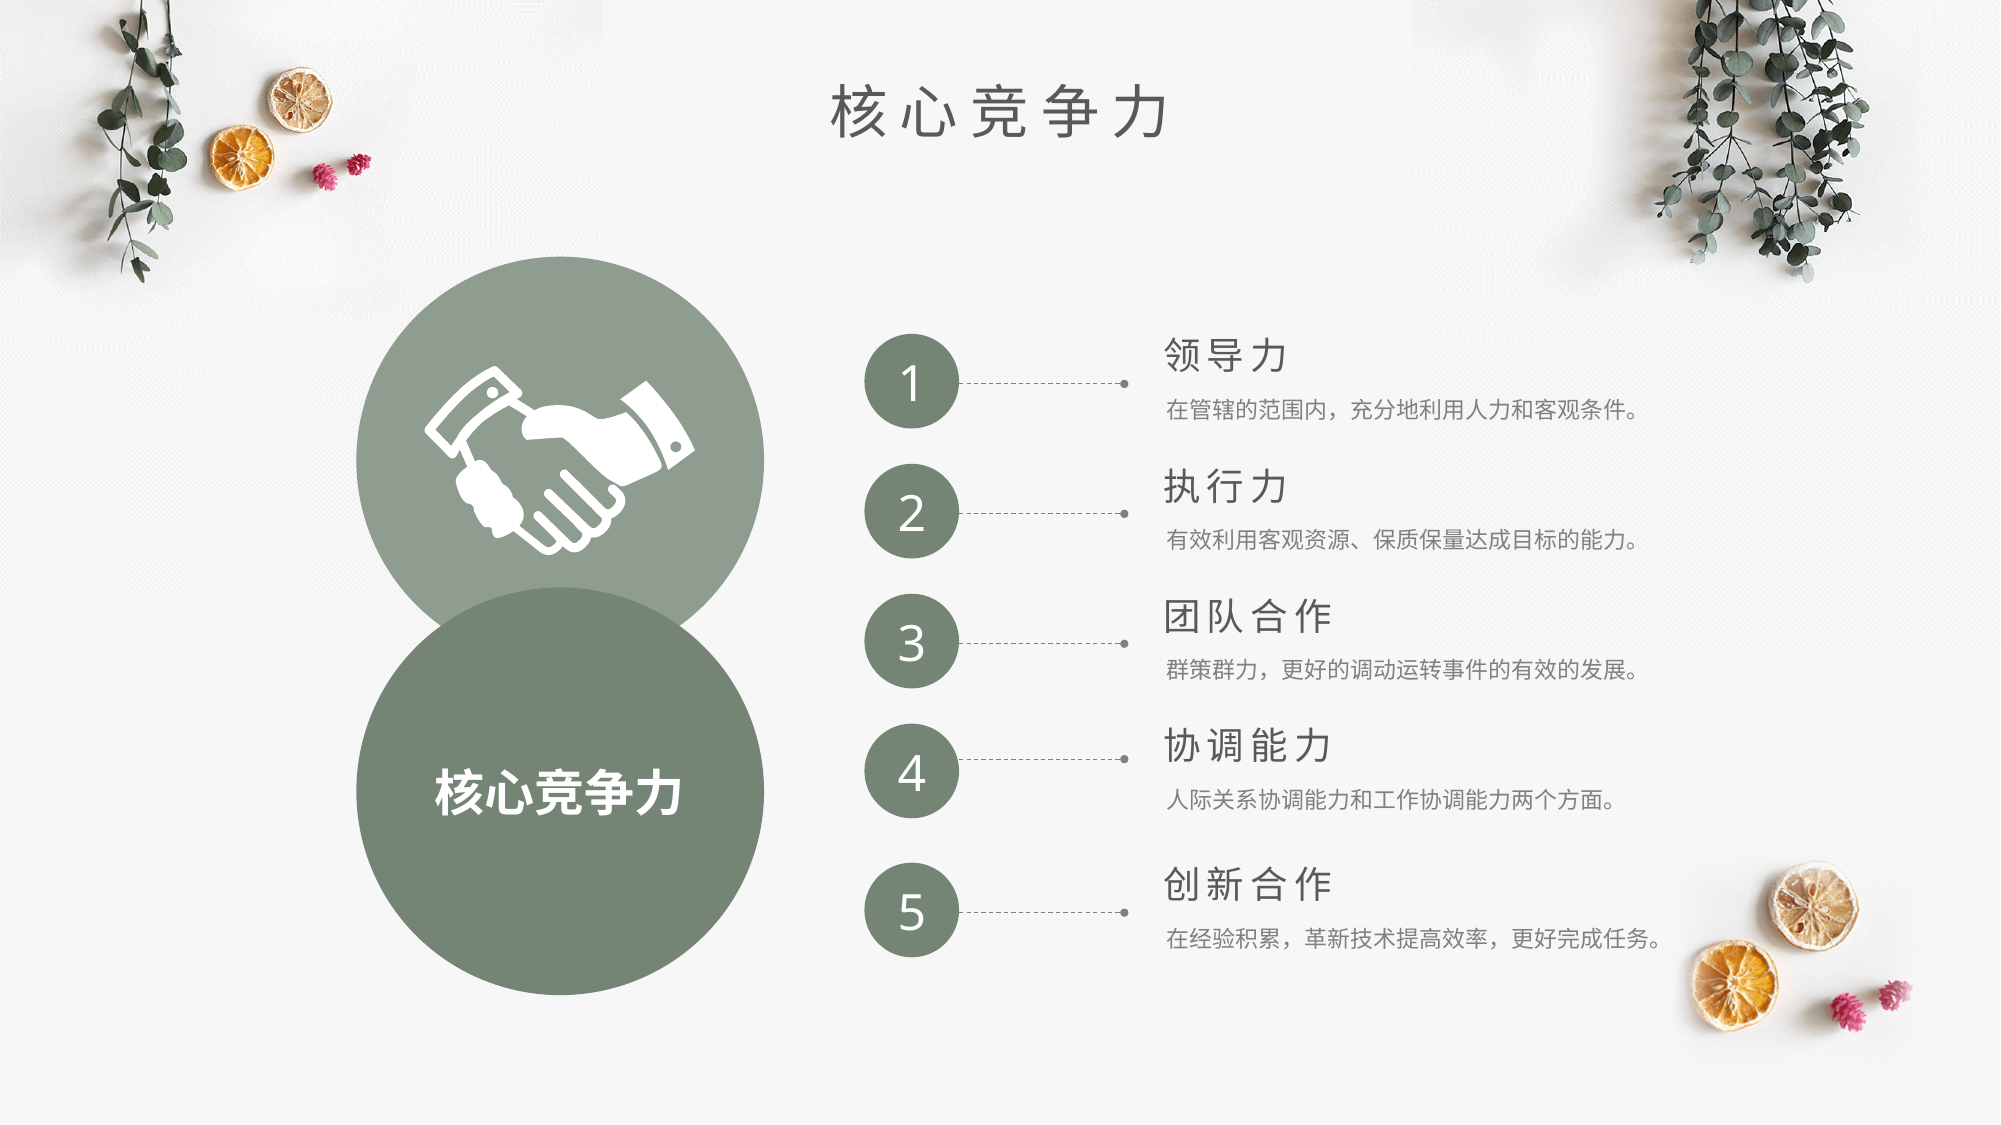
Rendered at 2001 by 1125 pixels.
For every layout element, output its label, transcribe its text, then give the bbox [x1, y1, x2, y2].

text_box 5 [863, 861, 961, 959]
text_box 创新合作 [1148, 853, 1540, 914]
text_box 群策群力，更好的调动运转事件的有效的发展。 [1151, 642, 1847, 691]
text_box 在管辖的范围内，充分地利用人力和客观条件。 [1151, 382, 1847, 431]
text_box 2 [863, 462, 961, 560]
text_box 协调能力 [1148, 714, 1540, 775]
text_box 4 [863, 722, 961, 820]
text_box [355, 626, 766, 997]
text_box 人际关系协调能力和工作协调能力两个方面。 [1151, 772, 1847, 821]
text_box 执行力 [1148, 455, 1540, 515]
text_box [355, 255, 766, 666]
text_box 核心竞争力 [395, 761, 724, 822]
text_box 有效利用客观资源、保质保量达成目标的能力。 [1151, 512, 1847, 561]
text_box 核心竞争力 [804, 70, 1196, 151]
text_box [424, 366, 662, 555]
text_box 3 [863, 592, 961, 690]
text_box 团队合作 [1148, 584, 1540, 645]
picture [0, 0, 2001, 1125]
text_box [620, 380, 695, 470]
text_box 在经验积累，革新技术提高效率，更好完成任务。 [1151, 911, 1847, 960]
text_box 领导力 [1148, 325, 1540, 386]
text_box 1 [863, 332, 961, 430]
